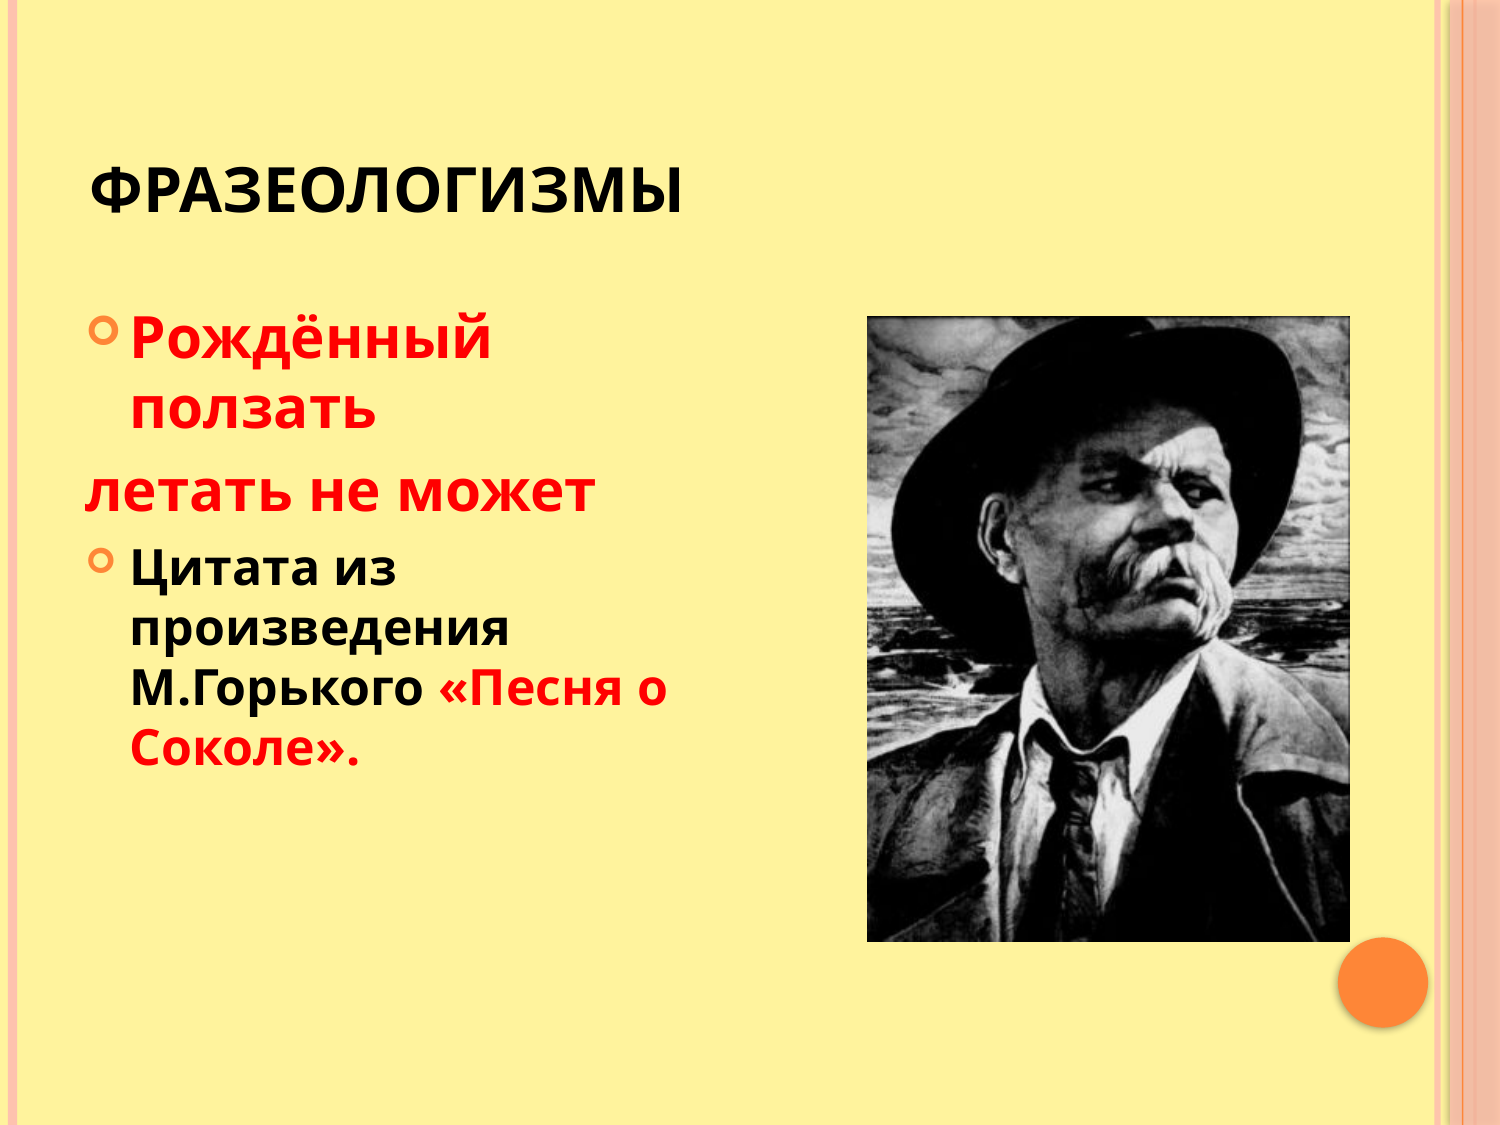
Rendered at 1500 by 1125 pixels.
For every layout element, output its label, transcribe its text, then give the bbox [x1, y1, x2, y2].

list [866, 315, 1351, 942]
title Фразеологизмы [75, 45, 1300, 233]
list Рождённый ползать летать не может Цитата из произведения М.Горького «Песня о Соколе». [70, 292, 762, 1044]
